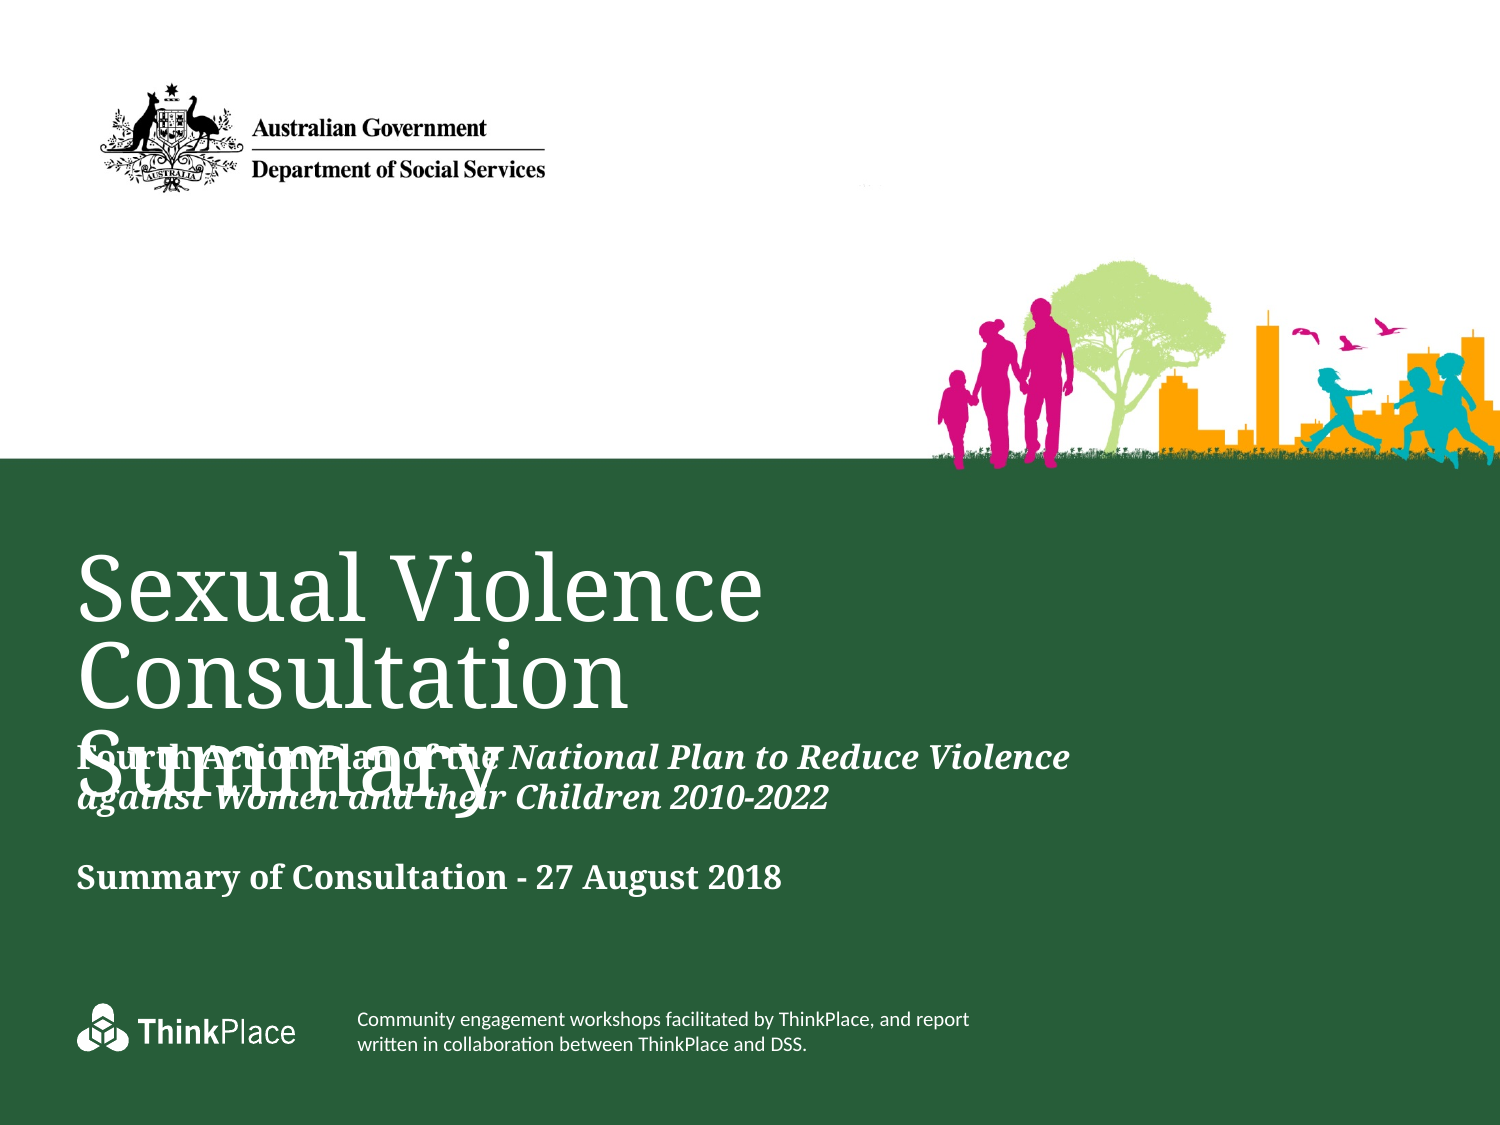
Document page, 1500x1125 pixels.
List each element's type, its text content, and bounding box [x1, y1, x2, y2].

text_box Fourth Action Plan of the National Plan to Reduce Violence against Women and their Children 2010-2022 Summary of Consultation - 27 August 2018 [76, 736, 1081, 897]
text_box Community engagement workshops facilitated by ThinkPlace, and report written in collaboration between ThinkPlace and DSS. [349, 998, 979, 1064]
text_box Sexual Violence Consultation Summary [76, 550, 1081, 736]
picture [0, 0, 1500, 1125]
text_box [76, 1003, 296, 1052]
